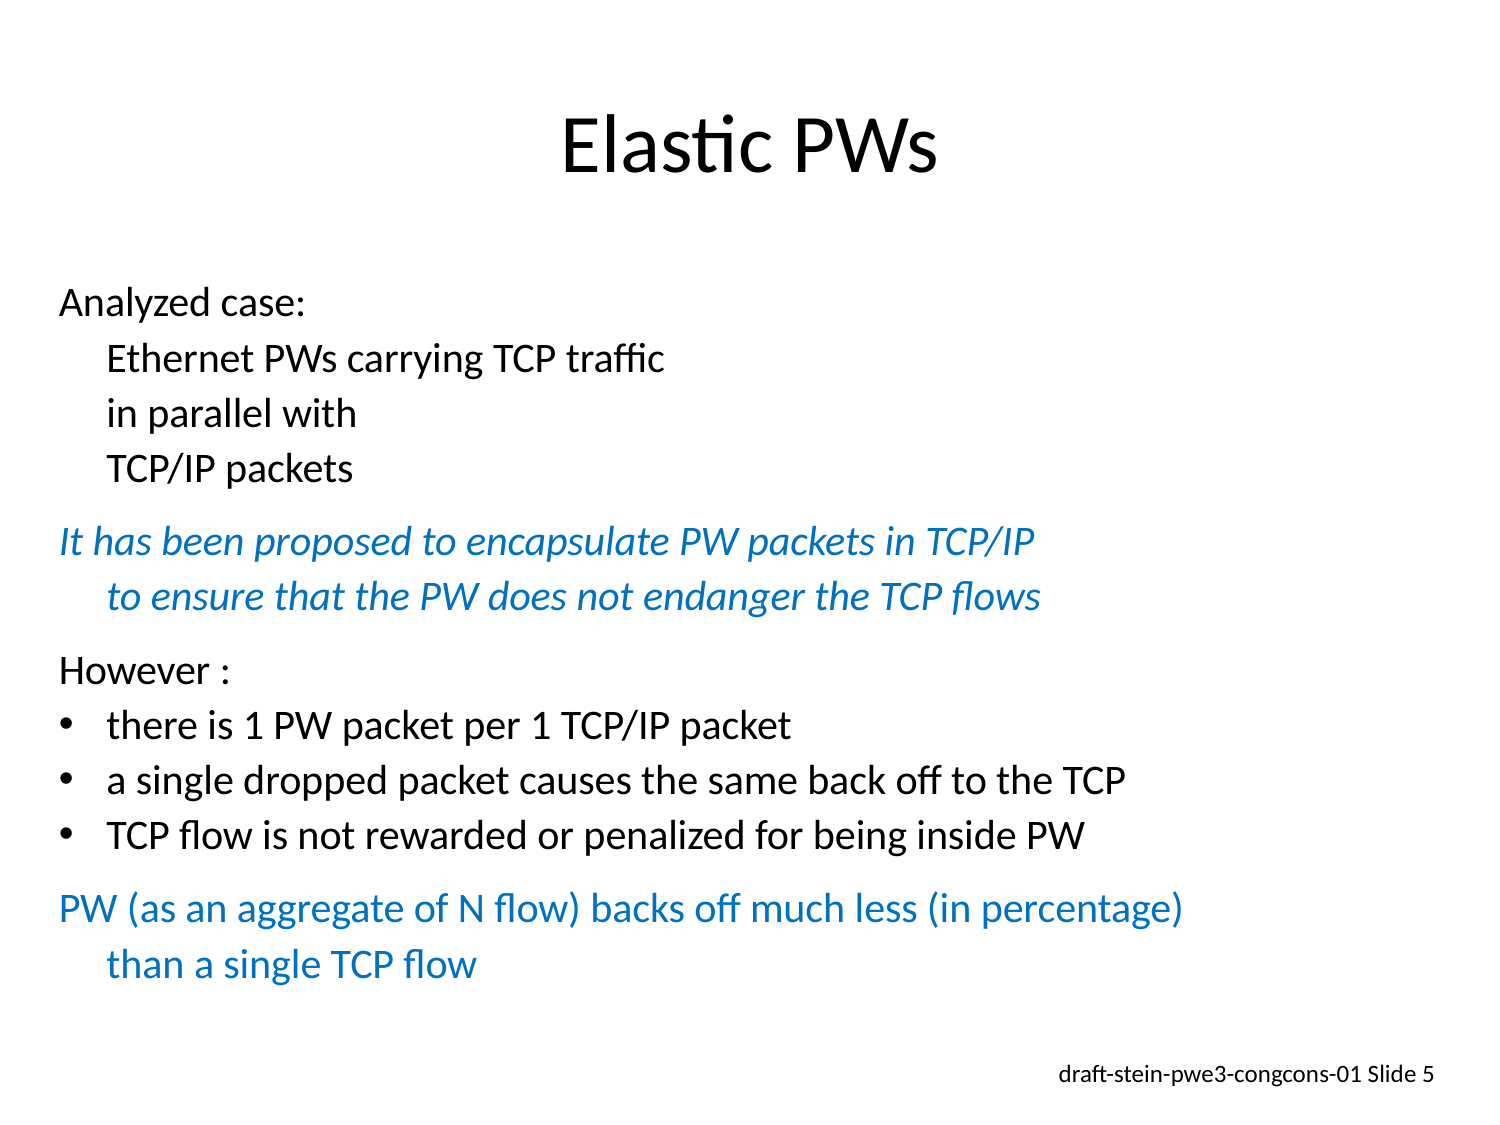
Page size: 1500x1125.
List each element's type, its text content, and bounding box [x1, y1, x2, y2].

title Elastic PWs [75, 45, 1425, 233]
slide_number draft-stein-pwe3-congcons-01 Slide 5 [1043, 1042, 1457, 1103]
list Analyzed case: Ethernet PWs carrying TCP traffic in parallel with TCP/IP packets It has been proposed to encapsulate PW packets in TCP/IP to ensure that the PW does not endanger the TCP flows However : there is 1 PW packet per 1 TCP/IP packet a single dropped packet causes the same back off to the TCP TCP flow is not rewarded or penalized for being inside PW PW (as an aggregate of N flow) backs off much less (in percentage) than a single TCP flow [43, 262, 1475, 1050]
